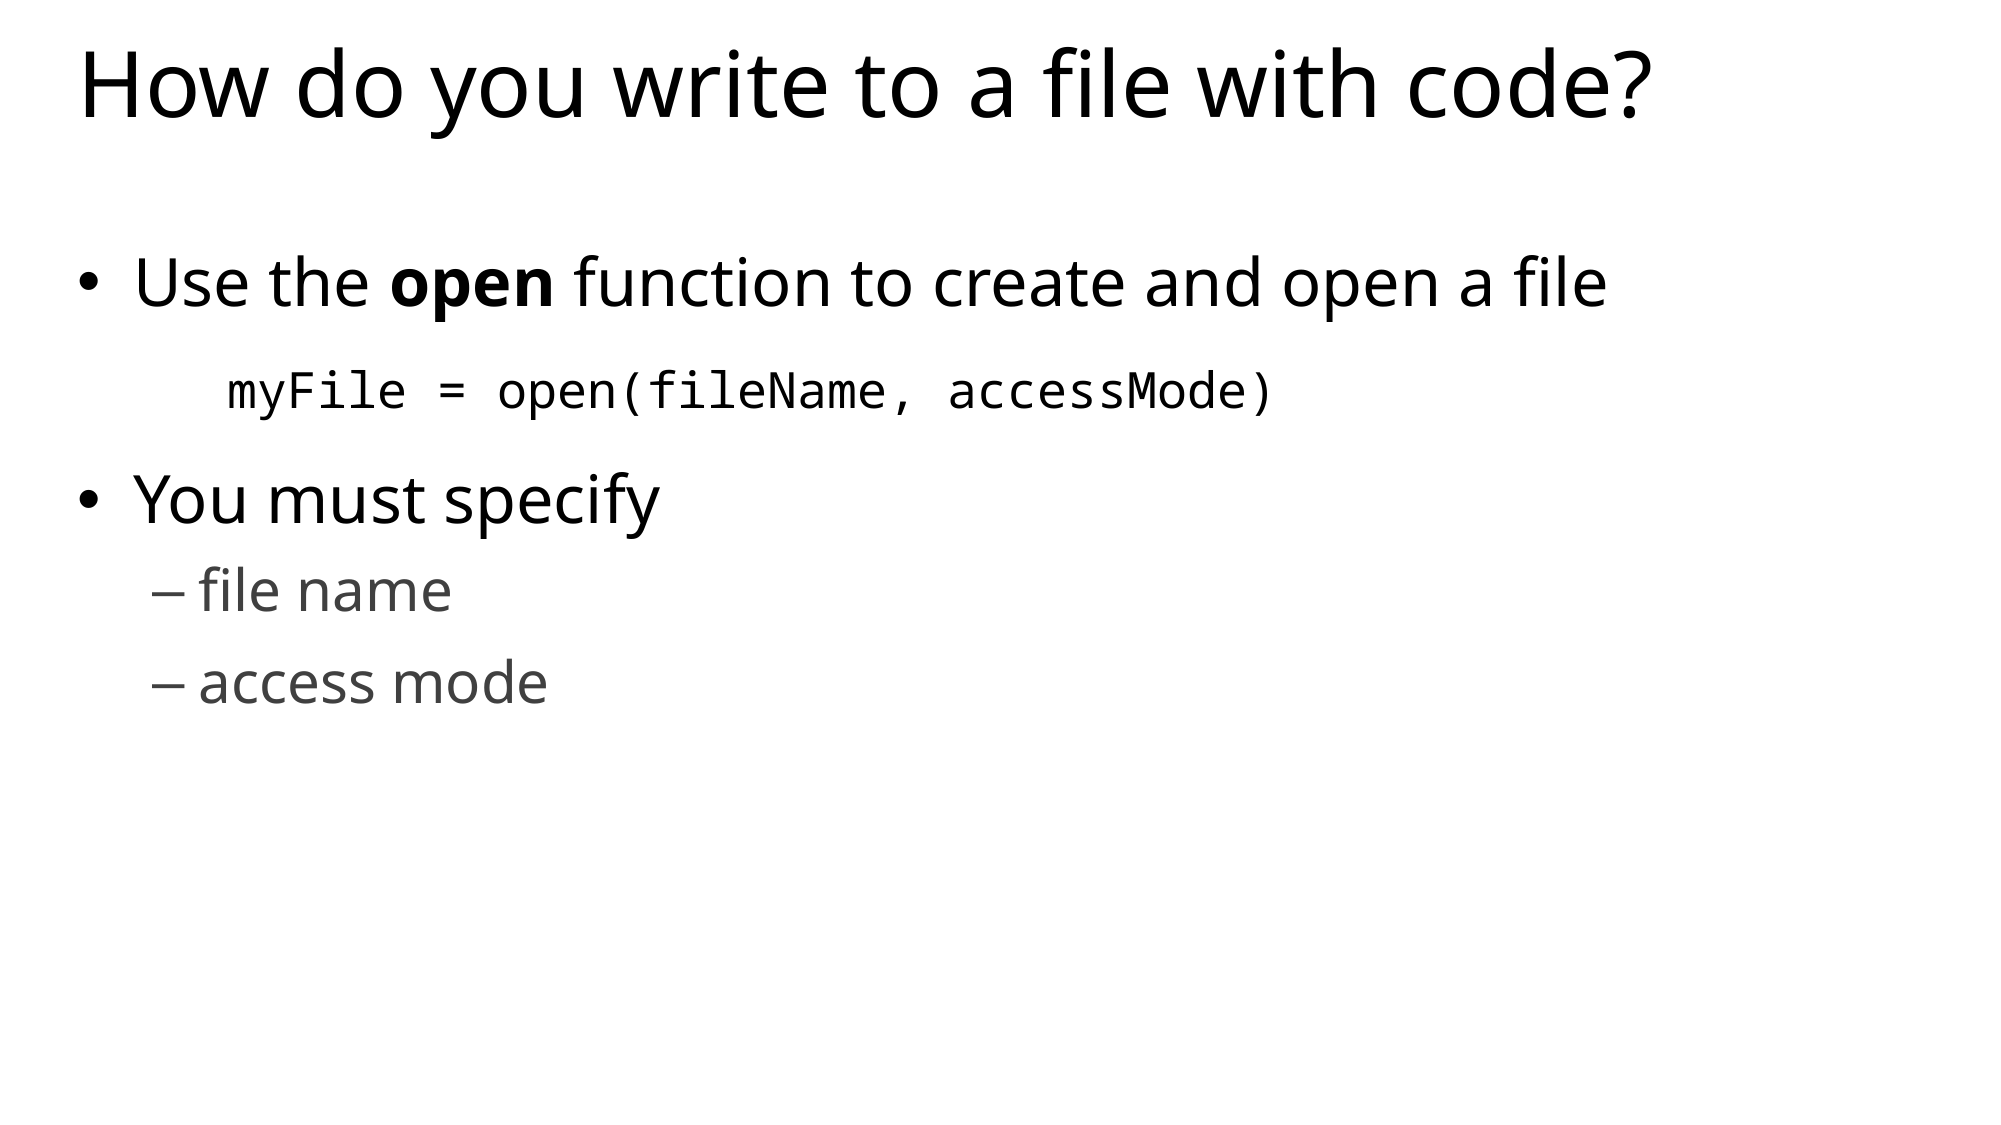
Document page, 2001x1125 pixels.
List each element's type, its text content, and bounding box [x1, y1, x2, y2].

list Use the open function to create and open a file myFile = open(fileName, accessMode) You must specify file name access mode [62, 227, 1953, 1096]
title How do you write to a file with code? [62, 29, 1953, 205]
